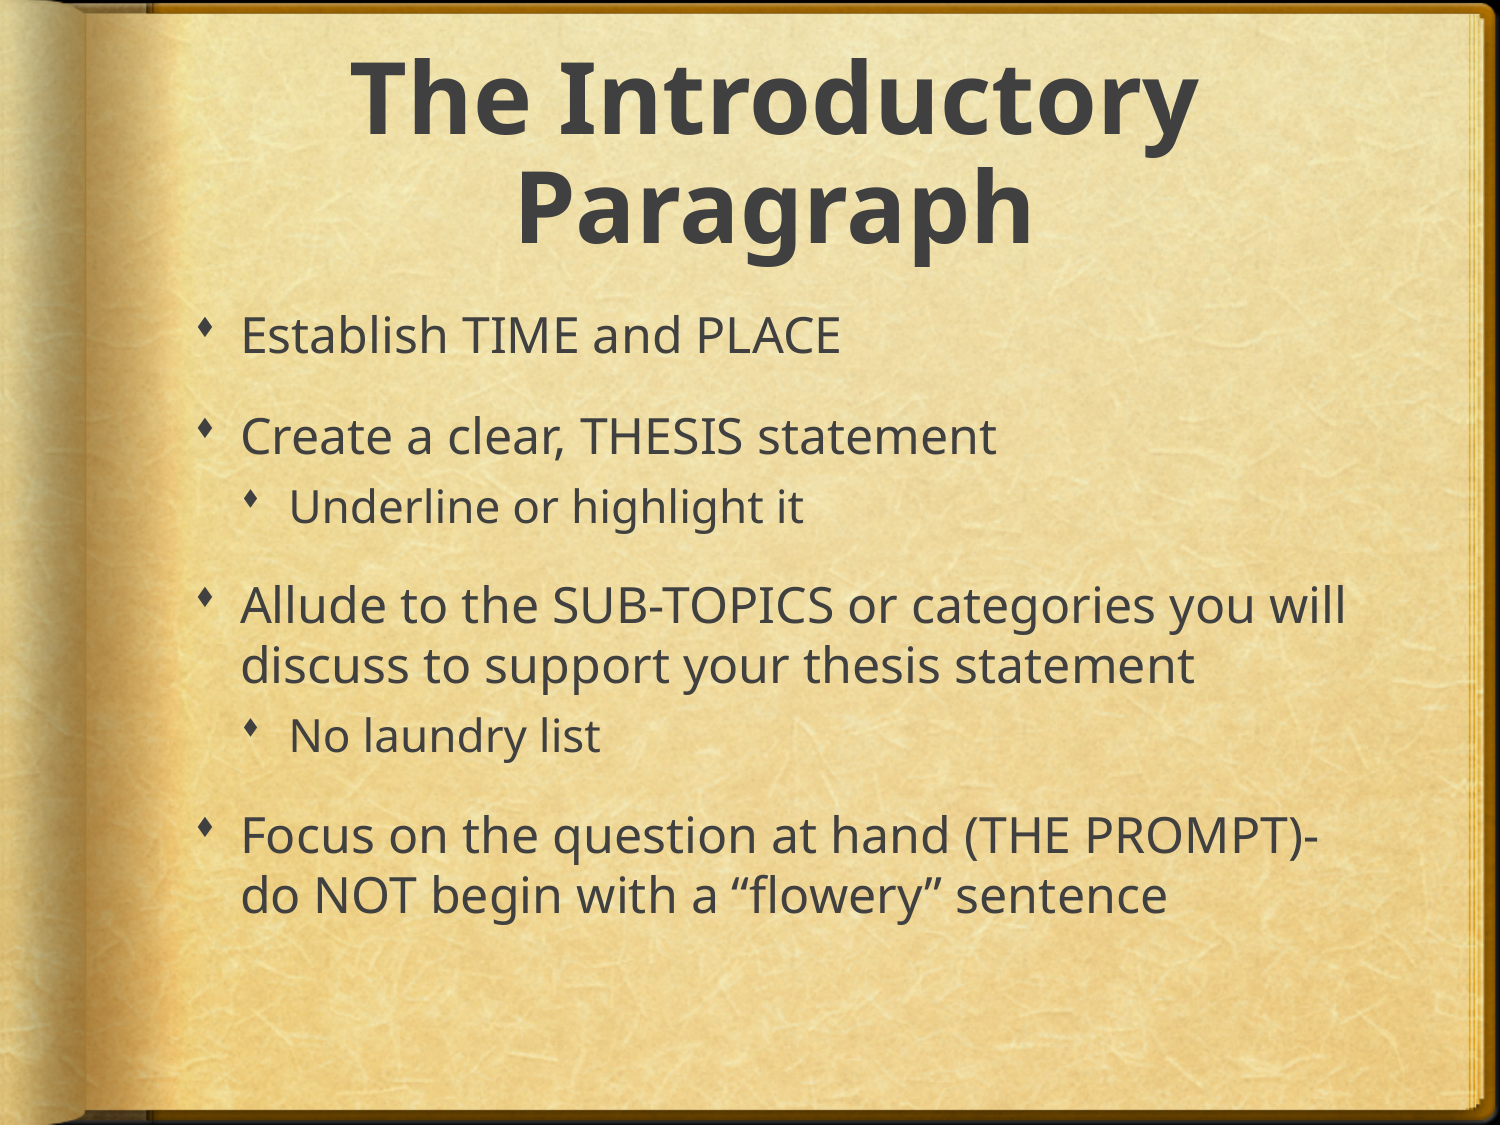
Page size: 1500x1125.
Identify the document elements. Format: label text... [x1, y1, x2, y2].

picture [0, 0, 1500, 1125]
list Establish TIME and PLACE Create a clear, THESIS statement Underline or highlight it Allude to the SUB-TOPICS or categories you will discuss to support your thesis statement No laundry list Focus on the question at hand (THE PROMPT)- do NOT begin with a “flowery” sentence [178, 295, 1372, 1005]
title The Introductory Paragraph [178, 45, 1372, 265]
